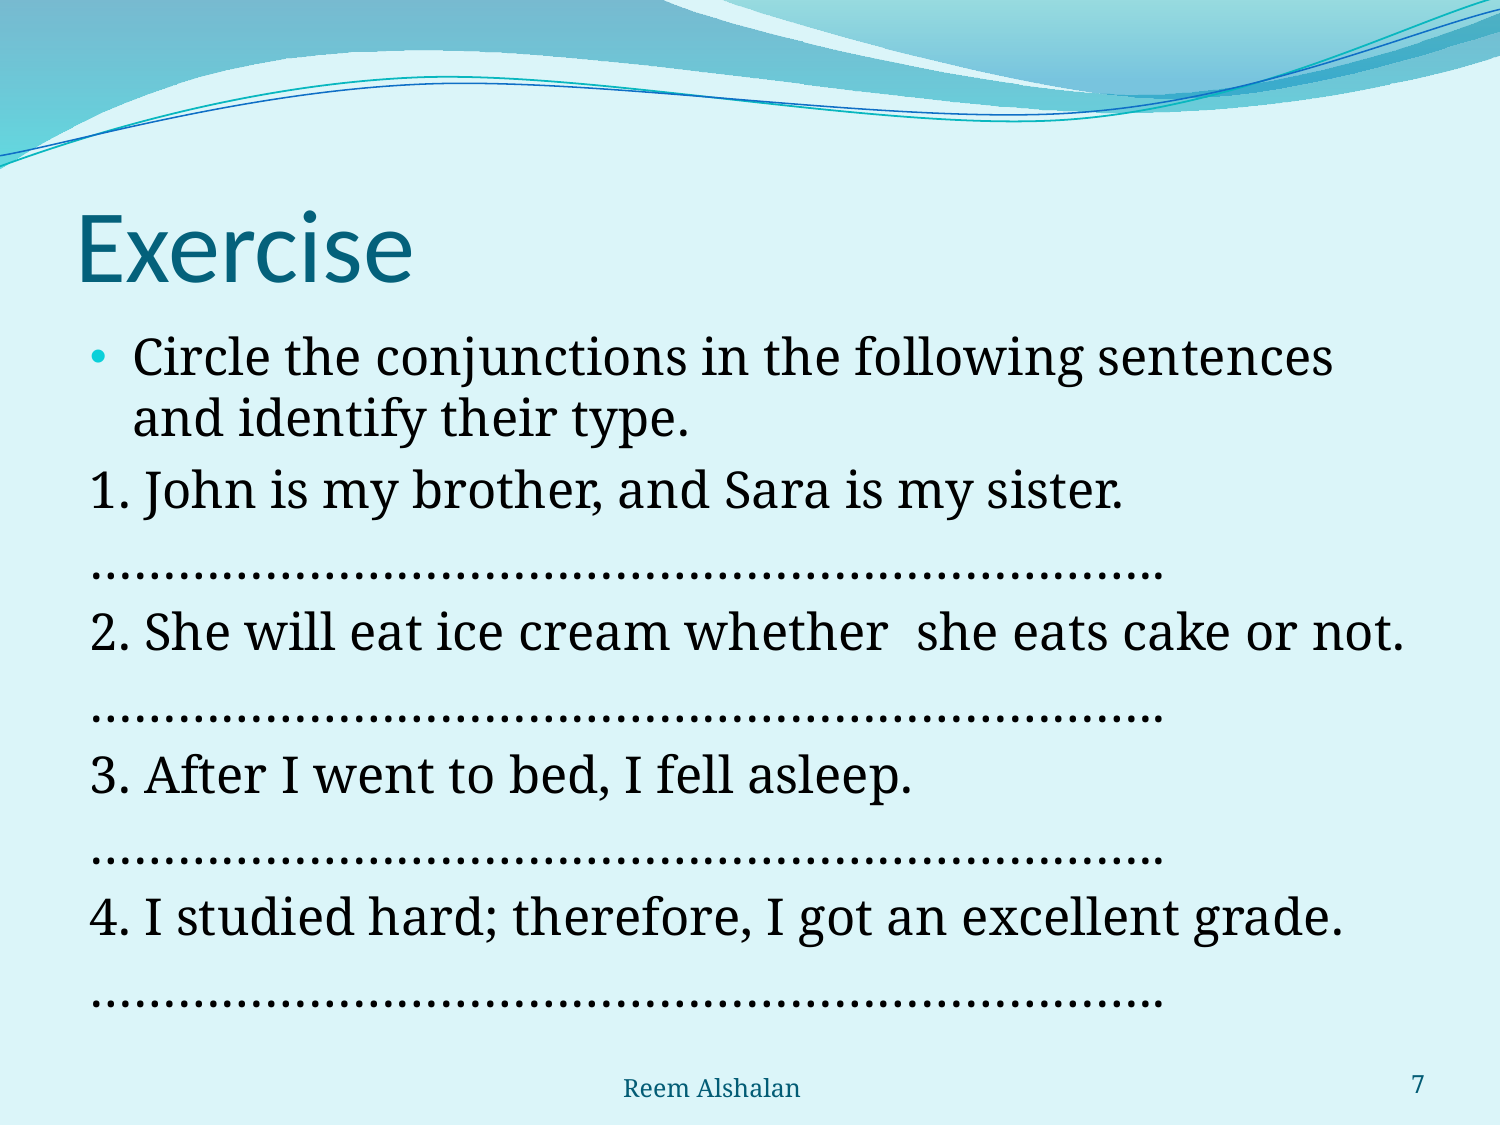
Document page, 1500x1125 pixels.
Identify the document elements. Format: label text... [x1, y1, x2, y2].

title Exercise [75, 115, 1425, 303]
list Circle the conjunctions in the following sentences and identify their type. 1. John is my brother, and Sara is my sister. ……………………………………………………………….. 2. She will eat ice cream whether she eats cake or not. ……………………………………………………………….. 3. After I went to bed, I fell asleep. ……………………………………………………………….. 4. I studied hard; therefore, I got an excellent grade. ……………………………………………………………….. [75, 317, 1425, 1038]
slide_number 7 [1299, 1042, 1425, 1103]
footer Reem Alshalan [437, 1042, 988, 1103]
